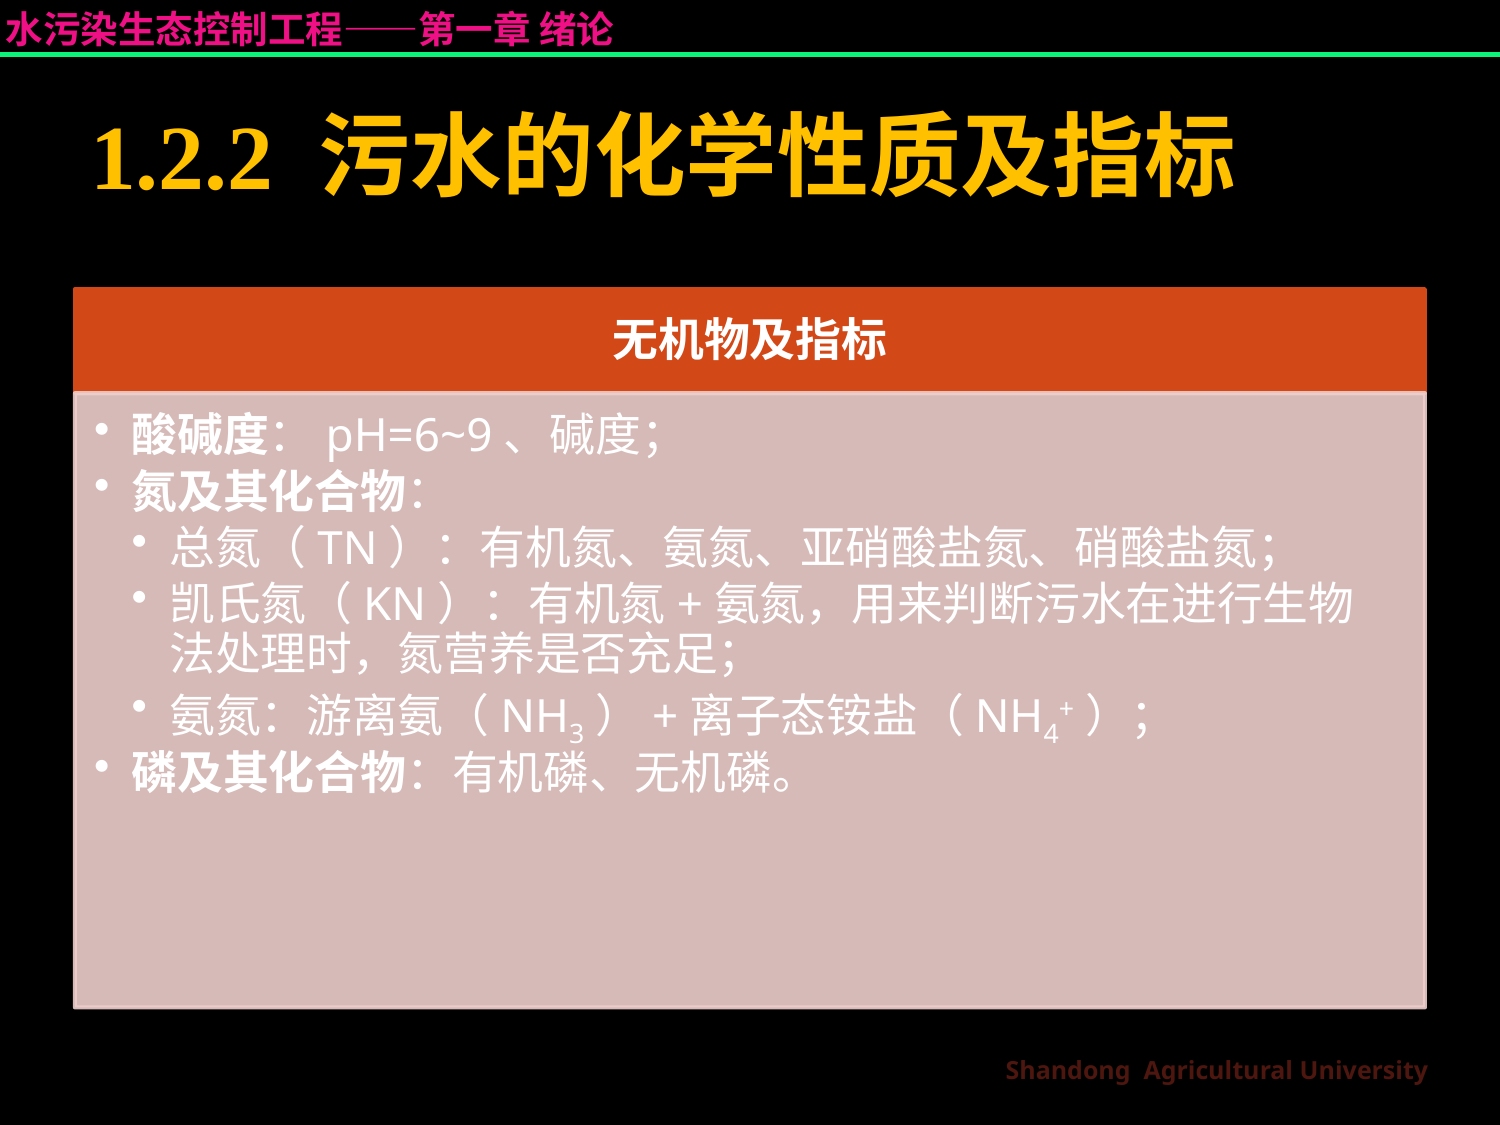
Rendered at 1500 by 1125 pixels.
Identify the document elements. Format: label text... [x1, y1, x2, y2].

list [74, 276, 1426, 1020]
title 1.2.2 污水的化学性质及指标 [75, 59, 1425, 248]
